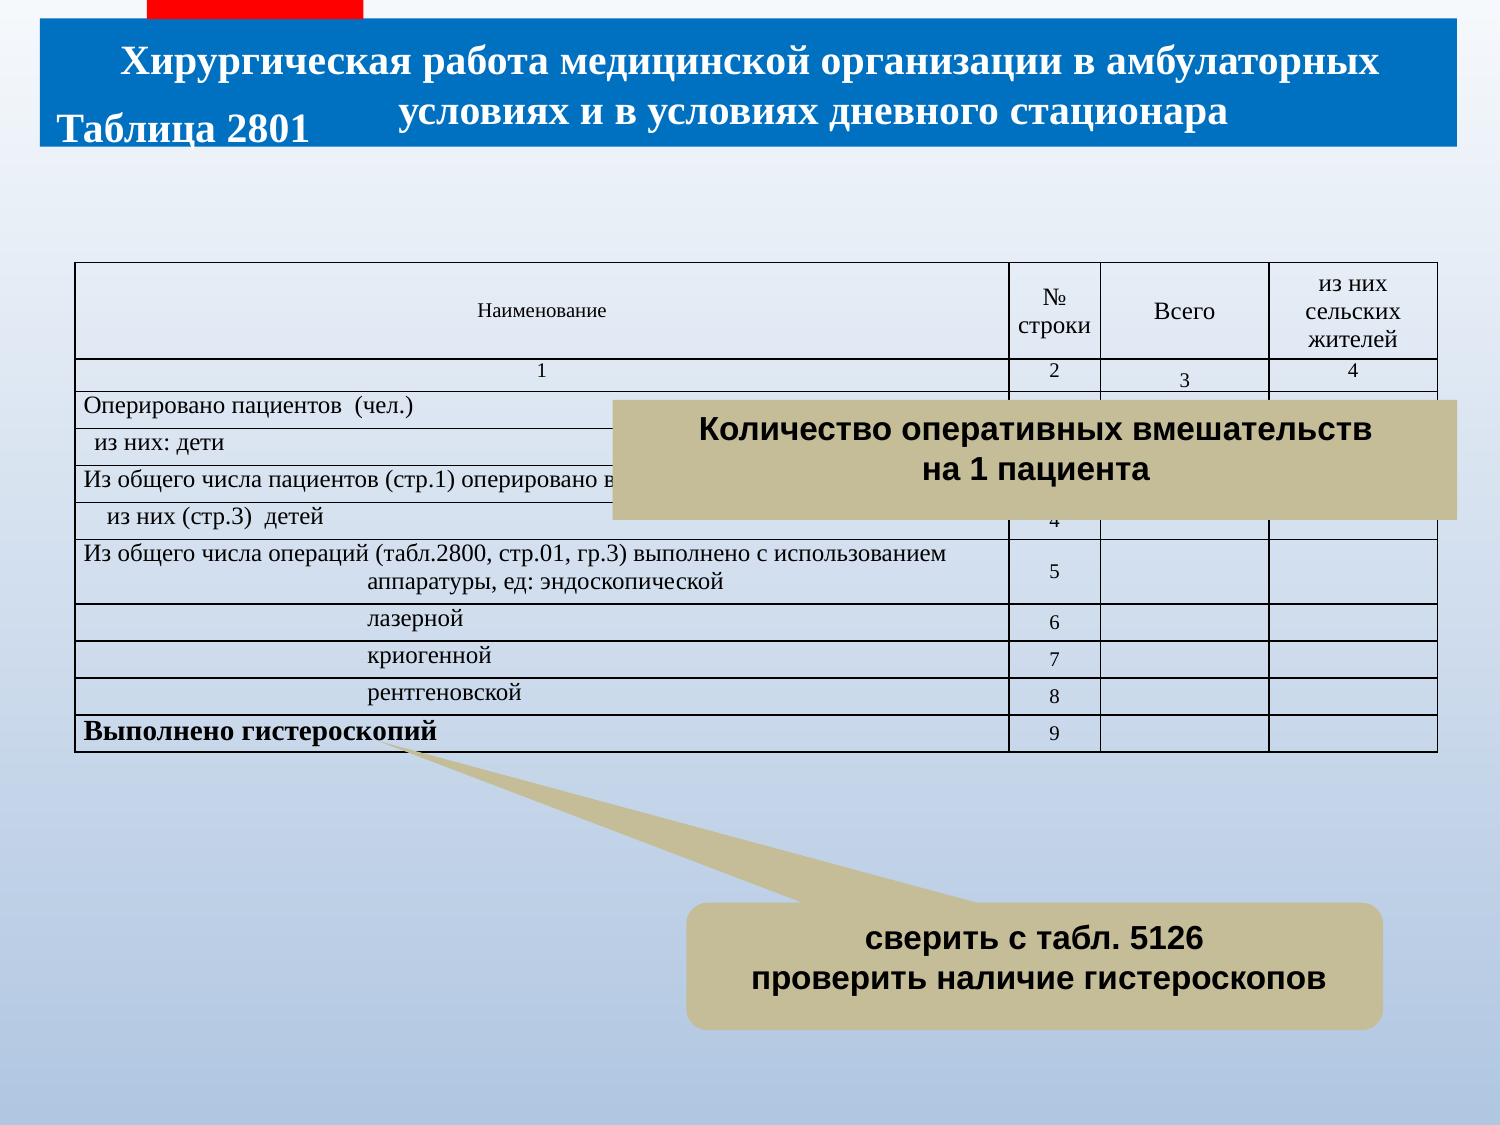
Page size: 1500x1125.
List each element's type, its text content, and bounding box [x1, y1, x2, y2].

table_cell [1270, 716, 1437, 751]
table_cell [1270, 642, 1437, 677]
table_cell 2 [1010, 360, 1100, 391]
text_box Таблица 2801 [32, 100, 346, 151]
text_box сверить с табл. 5126 проверить наличие гистероскопов [377, 740, 1384, 1031]
table_cell [1101, 642, 1268, 677]
table_cell из них (стр.3) детей [76, 503, 1008, 539]
text_box Хирургическая работа медицинской организации в амбулаторных условиях и в условиях дневного стационара [87, 32, 1413, 133]
table_cell [1270, 679, 1437, 714]
table_header Всего [1101, 263, 1268, 358]
table_cell [1270, 540, 1437, 603]
table_header № строки [1010, 263, 1100, 358]
text_box Количество оперативных вмешательств на 1 пациента [612, 399, 1458, 520]
table_cell криогенной [76, 642, 1008, 677]
text_box [145, 0, 365, 21]
table_header из них сельских жителей [1270, 263, 1437, 358]
table_cell 6 [1010, 605, 1100, 640]
table_cell [1270, 605, 1437, 640]
text_box [38, 16, 1459, 149]
table_cell 5 [1010, 540, 1100, 603]
table_header Наименование [76, 263, 1008, 358]
table_cell 7 [1010, 642, 1100, 677]
table_cell рентгеновской [76, 679, 1008, 714]
table_cell [1101, 392, 1268, 399]
table_cell 9 [1010, 716, 1100, 751]
table_cell Из общего числа операций (табл.2800, стр.01, гр.3) выполнено с использованием аппаратуры, ед: эндоскопической [76, 540, 1008, 603]
table_cell [1270, 392, 1437, 399]
table_cell 8 [1010, 679, 1100, 714]
table_cell лазерной [76, 605, 1008, 640]
table_cell [1270, 520, 1437, 539]
table_cell [1101, 540, 1268, 603]
table_cell 4 [1270, 360, 1437, 391]
table_cell [1101, 605, 1268, 640]
table_cell Из общего числа пациентов (стр.1) оперировано в дневном стационаре всего [76, 466, 612, 502]
table_cell 1 [1010, 392, 1100, 399]
table_cell [1101, 716, 1268, 751]
table_cell Выполнено гистероскопий [76, 716, 1008, 751]
table_cell [1101, 520, 1268, 539]
table_cell 1 [76, 360, 1008, 391]
table_cell из них: дети [76, 429, 612, 465]
table_cell [1101, 679, 1268, 714]
table_cell 4 [1010, 520, 1100, 539]
table_cell Оперировано пациентов (чел.) [76, 392, 1008, 428]
table_cell 3 [1101, 360, 1268, 391]
